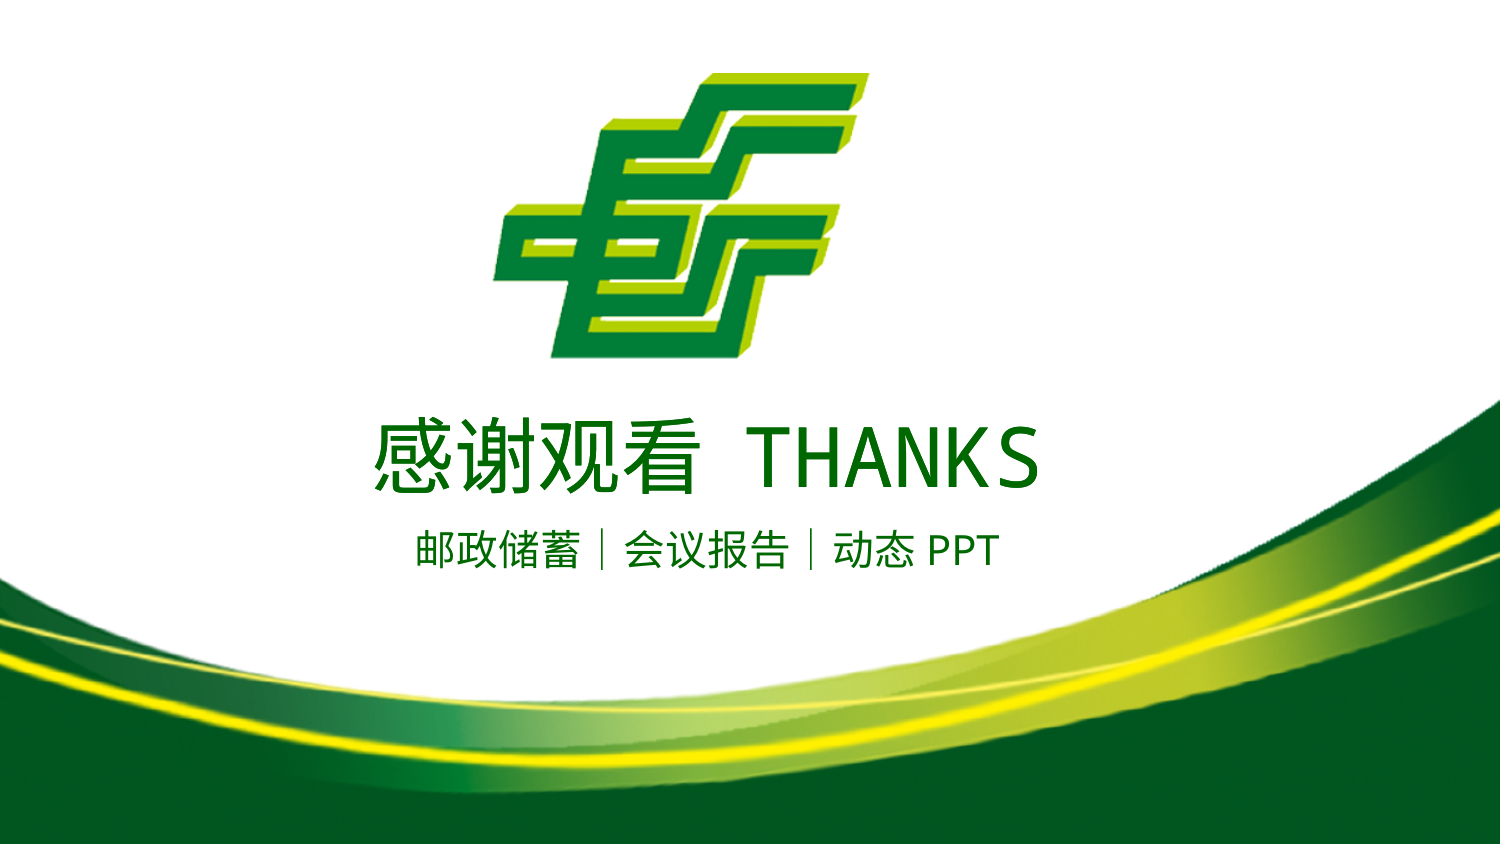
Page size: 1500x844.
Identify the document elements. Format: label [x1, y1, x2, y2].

picture [0, 399, 1500, 844]
picture [492, 73, 871, 359]
